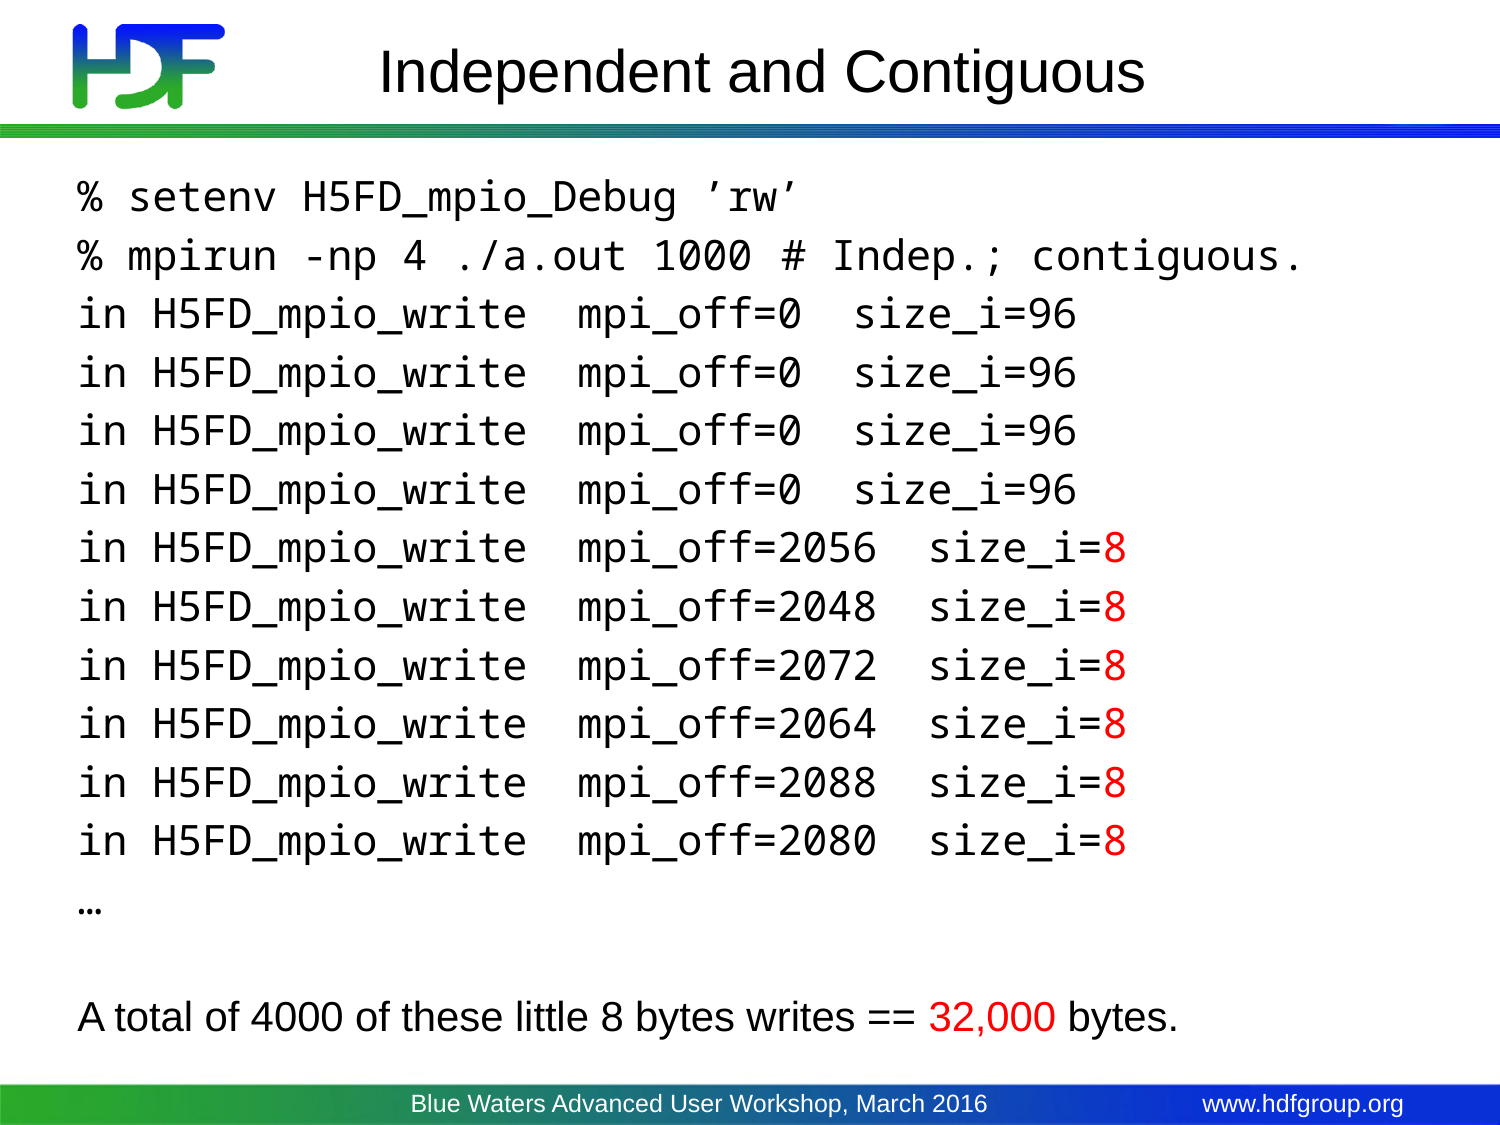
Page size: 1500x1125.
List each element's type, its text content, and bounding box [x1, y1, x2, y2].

list % setenv H5FD_mpio_Debug ’rw’ % mpirun -np 4 ./a.out 1000 # Indep.; contiguous. in H5FD_mpio_write mpi_off=0 size_i=96 in H5FD_mpio_write mpi_off=0 size_i=96 in H5FD_mpio_write mpi_off=0 size_i=96 in H5FD_mpio_write mpi_off=0 size_i=96 in H5FD_mpio_write mpi_off=2056 size_i=8 in H5FD_mpio_write mpi_off=2048 size_i=8 in H5FD_mpio_write mpi_off=2072 size_i=8 in H5FD_mpio_write mpi_off=2064 size_i=8 in H5FD_mpio_write mpi_off=2088 size_i=8 in H5FD_mpio_write mpi_off=2080 size_i=8 … A total of 4000 of these little 8 bytes writes == 32,000 bytes. [62, 162, 1450, 1063]
title Independent and Contiguous [187, 24, 1338, 113]
footer Blue Waters Advanced User Workshop, March 2016 [374, 1087, 1026, 1125]
picture [0, 0, 1500, 1125]
